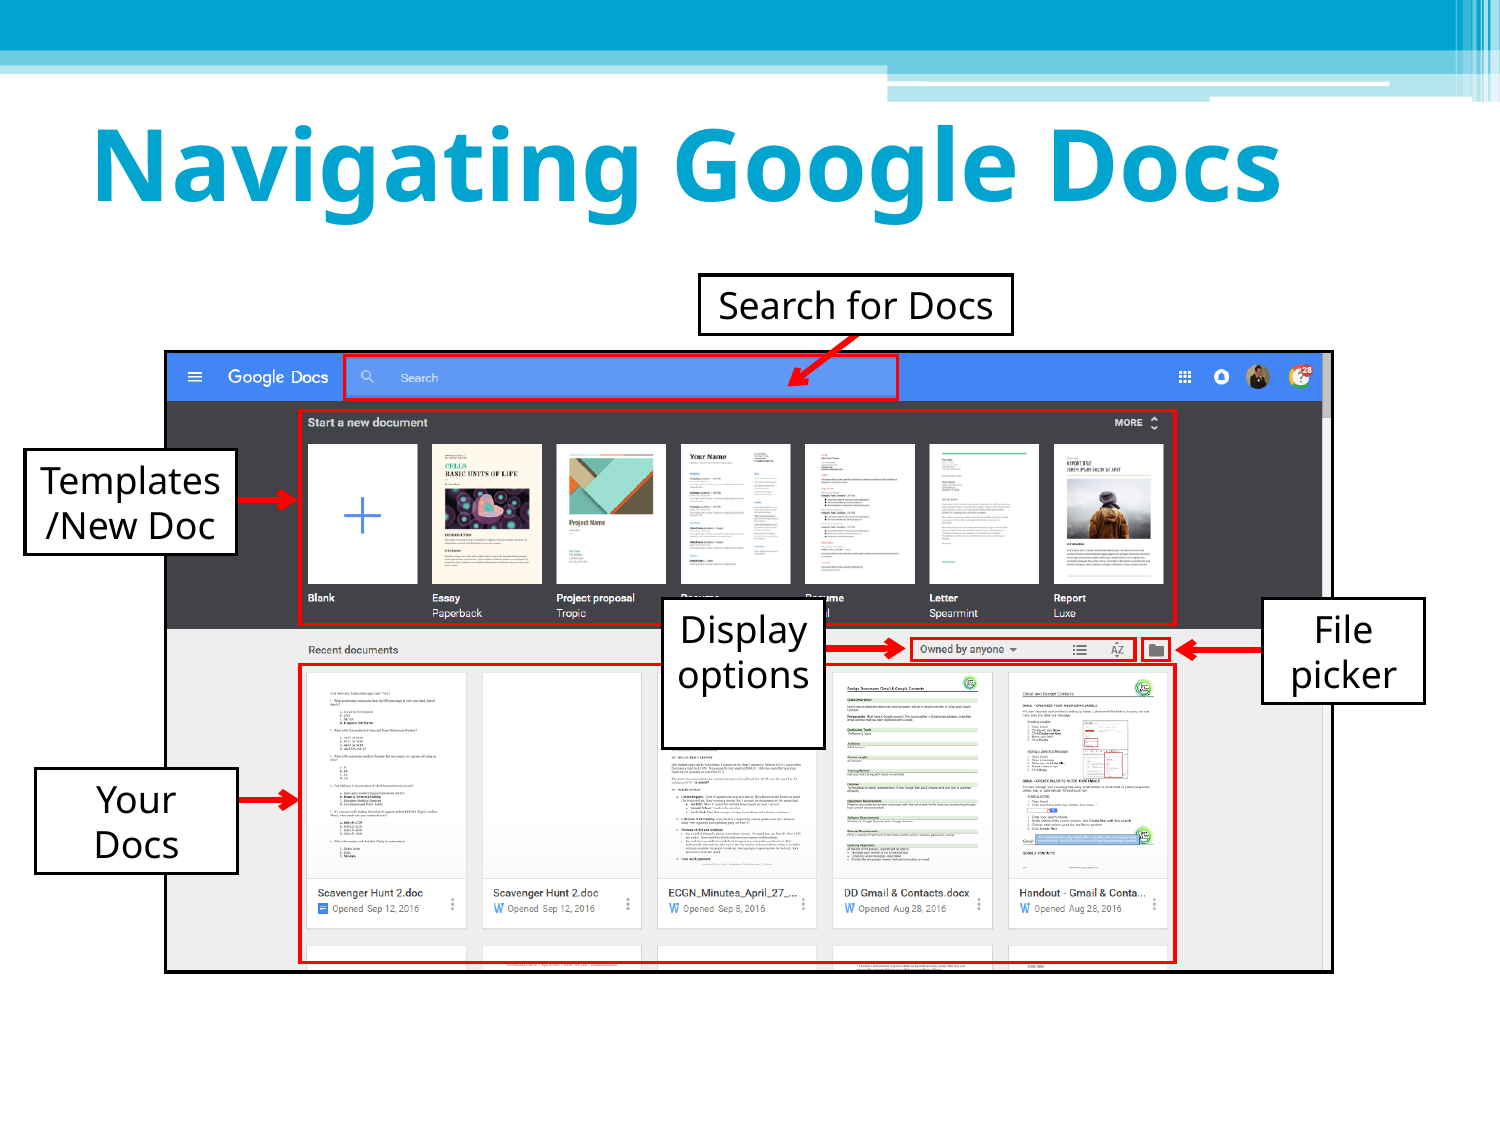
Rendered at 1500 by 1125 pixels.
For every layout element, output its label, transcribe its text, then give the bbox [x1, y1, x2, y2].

text_box File picker [1331, 598, 1425, 704]
text_box Your Docs [35, 768, 167, 874]
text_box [787, 301, 900, 387]
text_box Templates/New Doc [24, 449, 167, 555]
title Navigating Google Docs [75, 75, 1418, 248]
text_box Search for Docs [699, 274, 1013, 335]
picture [167, 352, 1331, 971]
